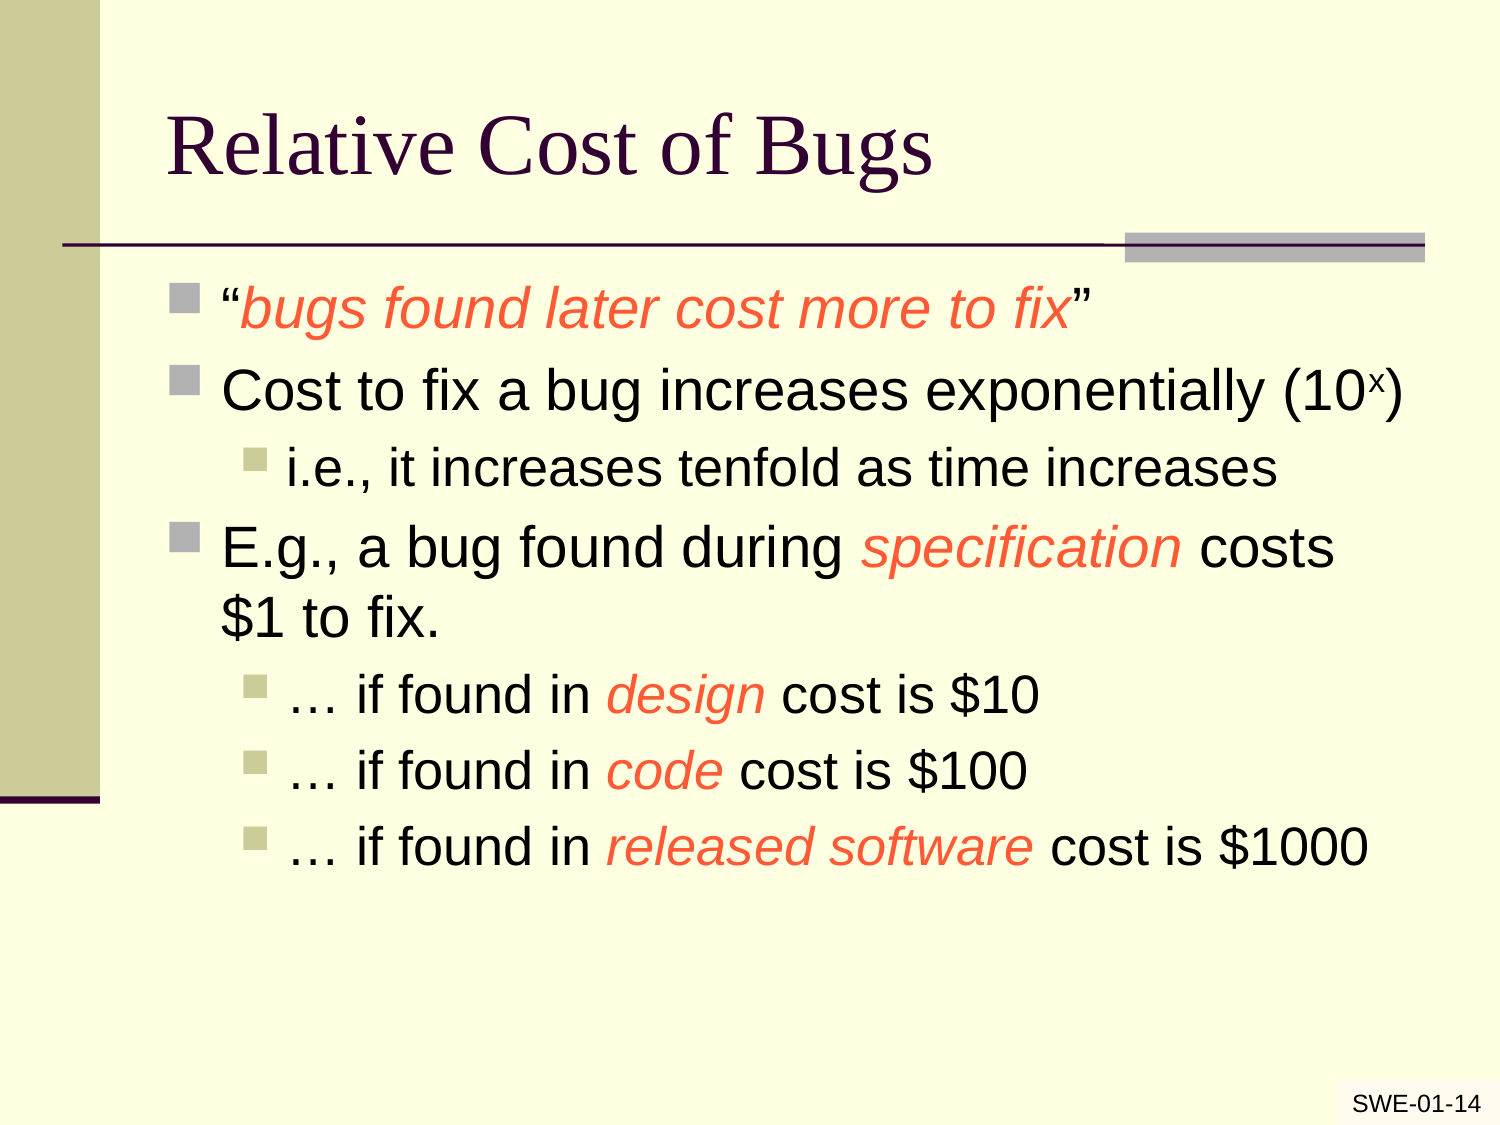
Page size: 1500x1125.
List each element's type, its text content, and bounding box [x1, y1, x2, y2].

title Relative Cost of Bugs [150, 45, 1425, 234]
list “bugs found later cost more to fix” Cost to fix a bug increases exponentially (10x) i.e., it increases tenfold as time increases E.g., a bug found during specification costs $1 to fix. … if found in design cost is $10 … if found in code cost is $100 … if found in released software cost is $1000 [150, 262, 1425, 1006]
